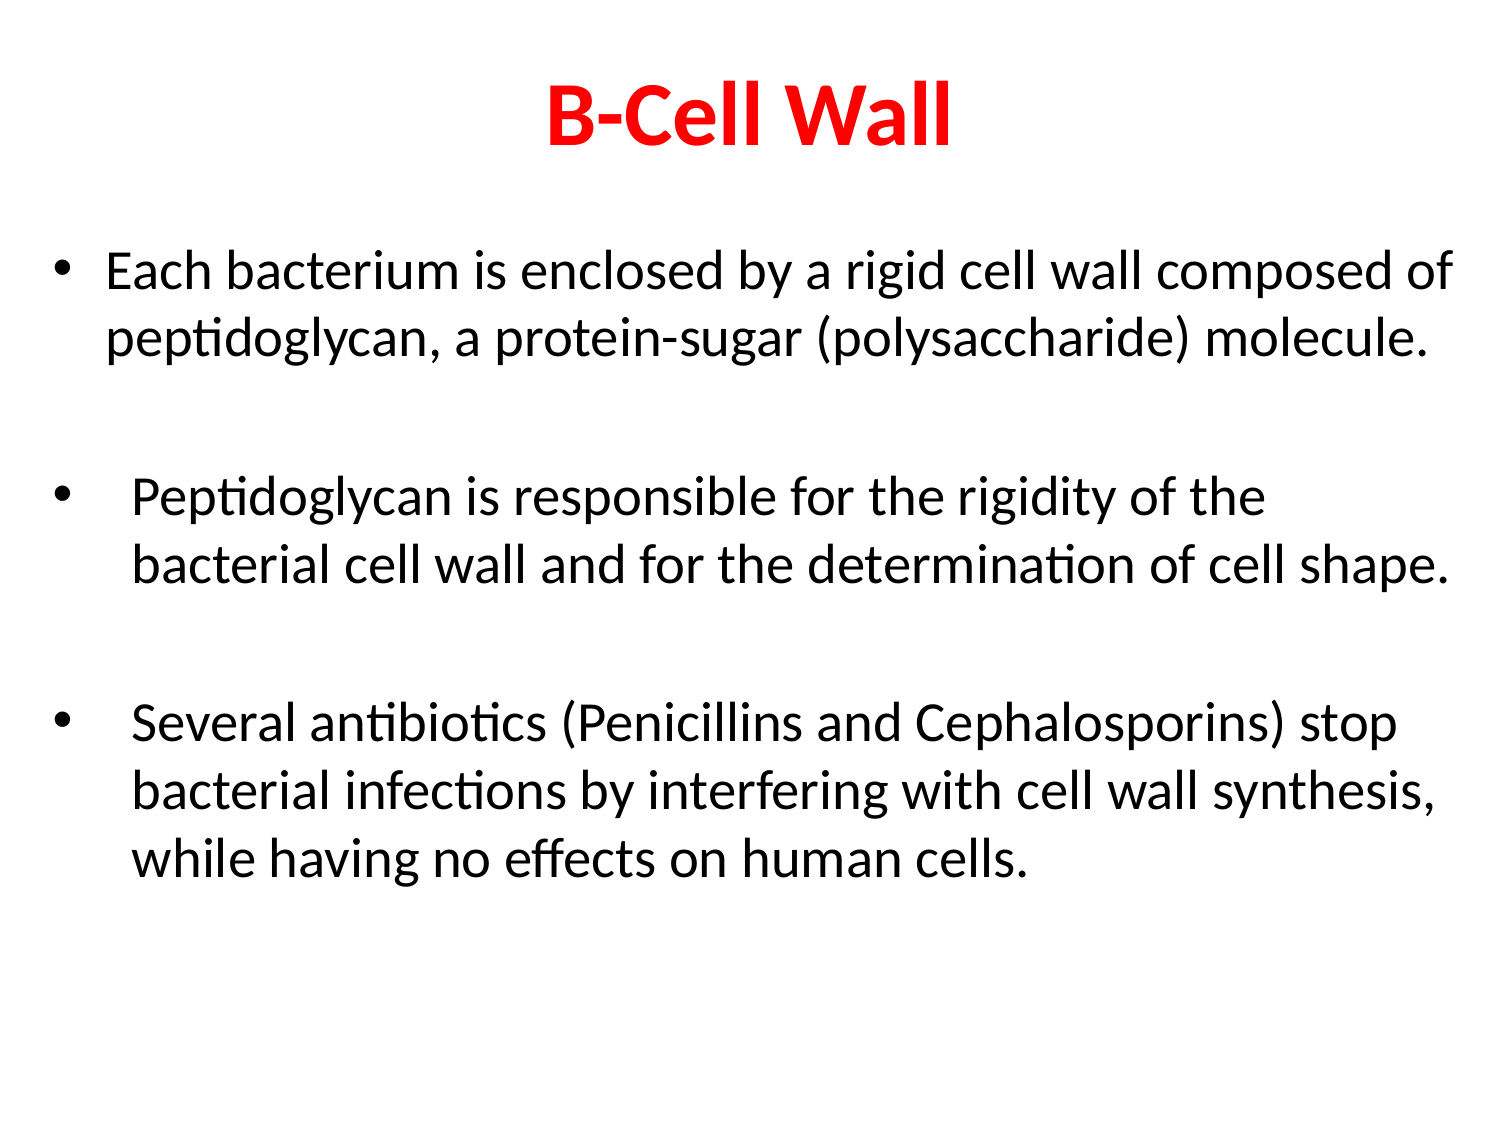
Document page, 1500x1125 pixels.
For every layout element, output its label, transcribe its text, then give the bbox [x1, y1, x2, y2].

title B-Cell Wall [75, 37, 1425, 180]
list Each bacterium is enclosed by a rigid cell wall composed of peptidoglycan, a protein-sugar (polysaccharide) molecule. Peptidoglycan is responsible for the rigidity of the bacterial cell wall and for the determination of cell shape. Several antibiotics (Penicillins and Cephalosporins) stop bacterial infections by interfering with cell wall synthesis, while having no effects on human cells. [37, 224, 1475, 1125]
